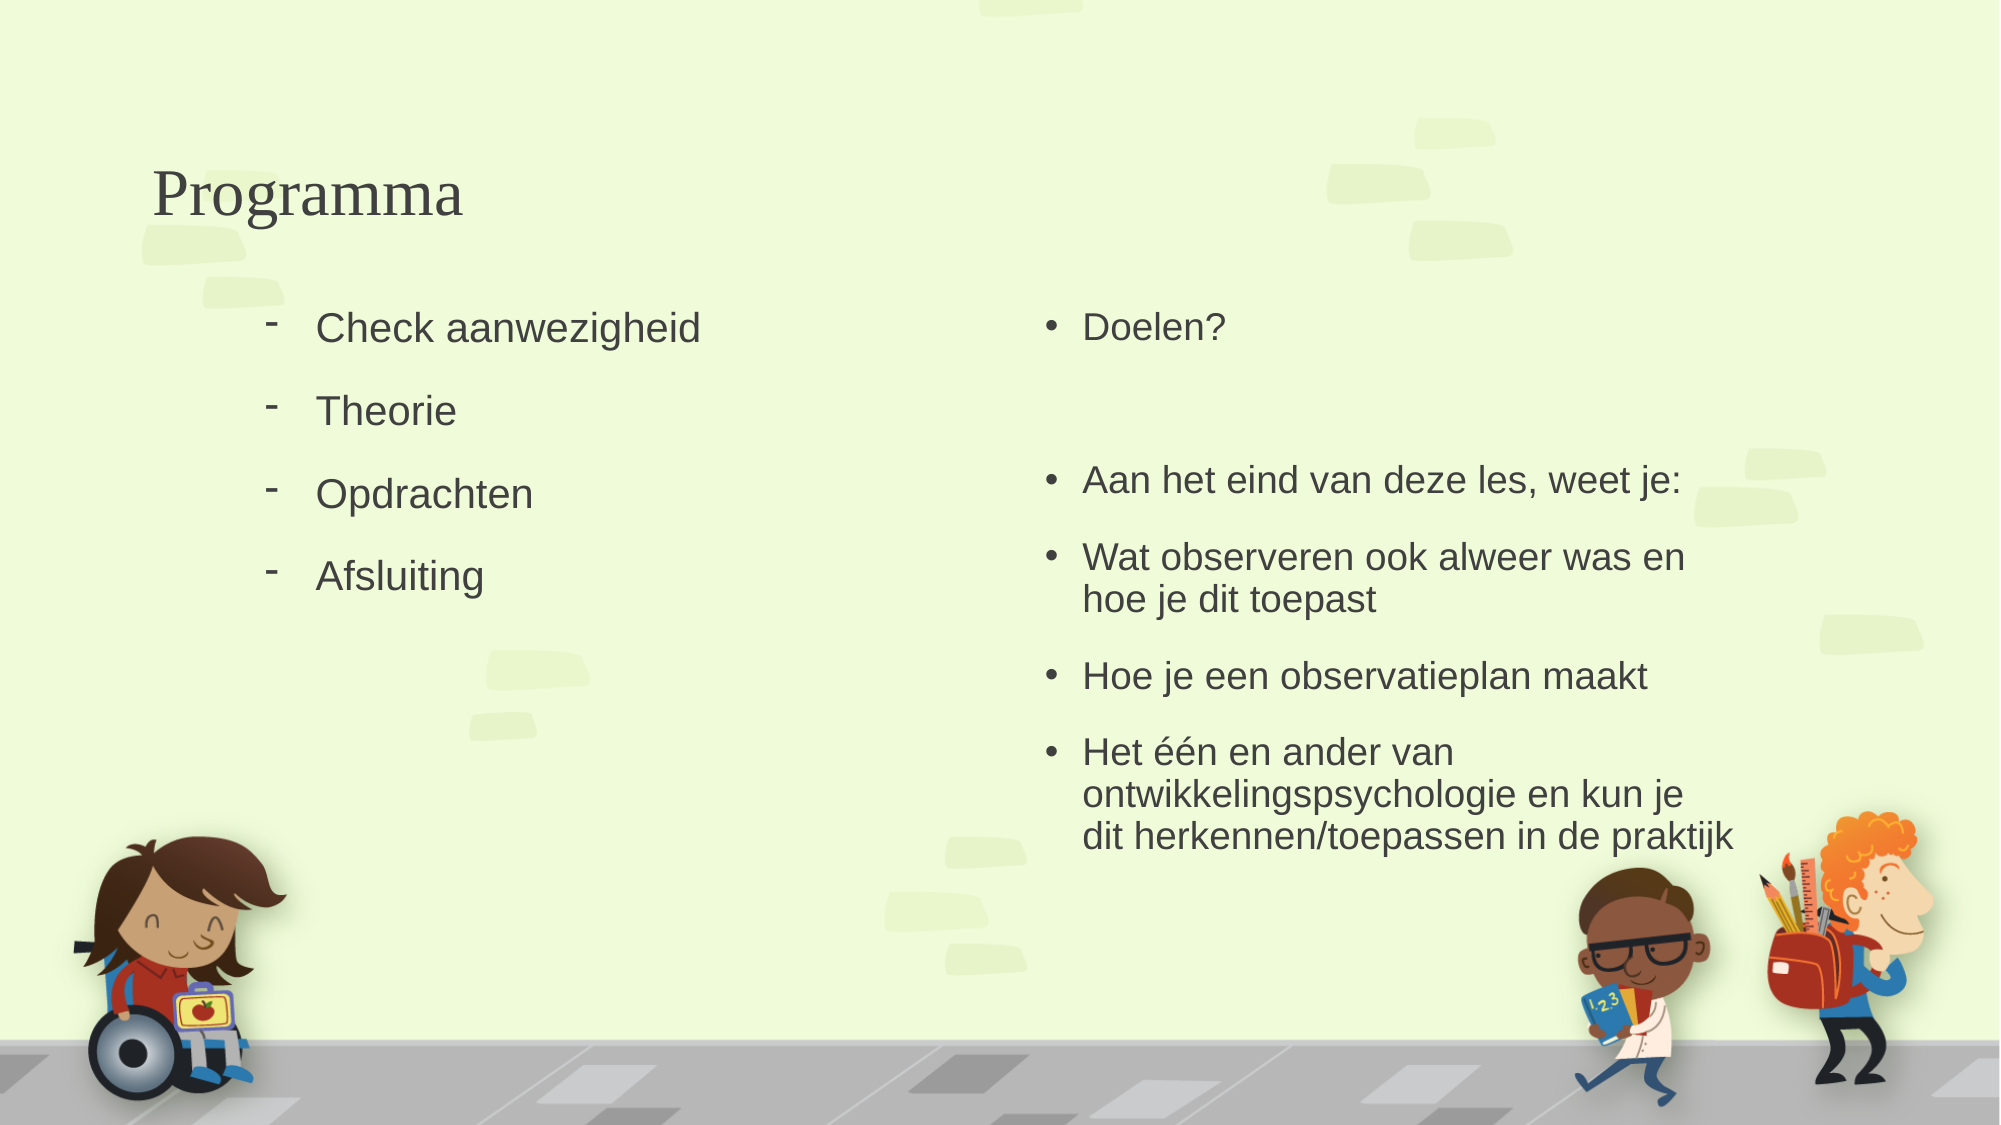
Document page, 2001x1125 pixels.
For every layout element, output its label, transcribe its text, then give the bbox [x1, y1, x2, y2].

title Programma [137, 59, 1750, 238]
picture [0, 0, 2000, 1125]
list Doelen? Aan het eind van deze les, weet je: Wat observeren ook alweer was en hoe je dit toepast Hoe je een observatieplan maakt Het één en ander van ontwikkelingspsychologie en kun je dit herkennen/toepassen in de praktijk [1029, 299, 1750, 870]
list Check aanwezigheid Theorie Opdrachten Afsluiting [249, 299, 970, 870]
